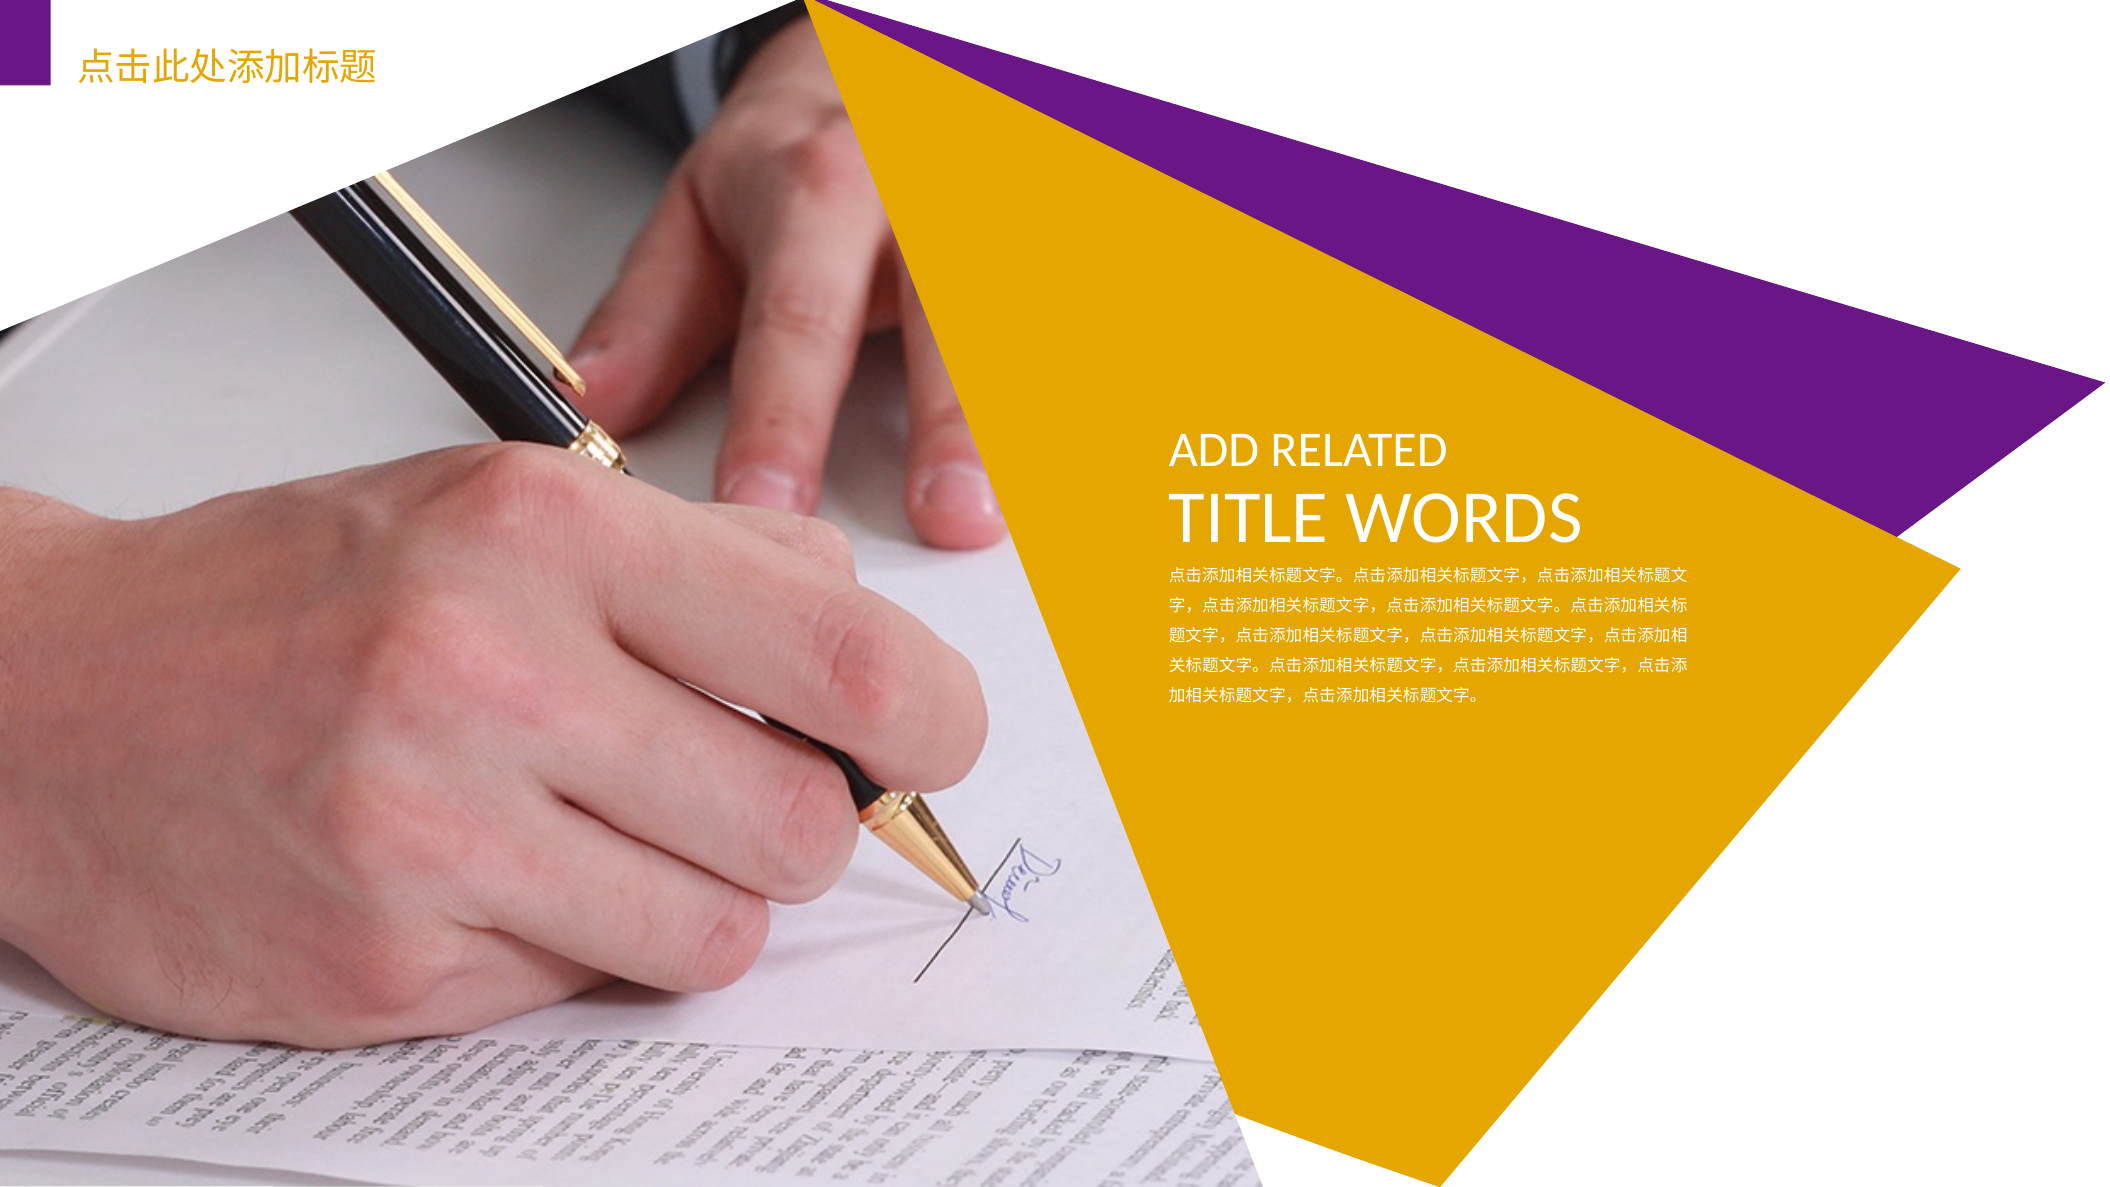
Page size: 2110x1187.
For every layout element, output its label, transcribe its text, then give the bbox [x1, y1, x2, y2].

text_box Add related title words [1153, 416, 1662, 547]
text_box 点击此处添加标题 [62, 35, 417, 94]
text_box 0 [819, 0, 2108, 537]
text_box 点击添加相关标题文字。点击添加相关标题文字，点击添加相关标题文字，点击添加相关标题文字，点击添加相关标题文字。点击添加相关标题文字，点击添加相关标题文字，点击添加相关标题文字，点击添加相关标题文字。点击添加相关标题文字，点击添加相关标题文字，点击添加相关标题文字，点击添加相关标题文字。 [1153, 547, 1717, 713]
text_box [806, 0, 1963, 1187]
text_box [0, 0, 1265, 1187]
